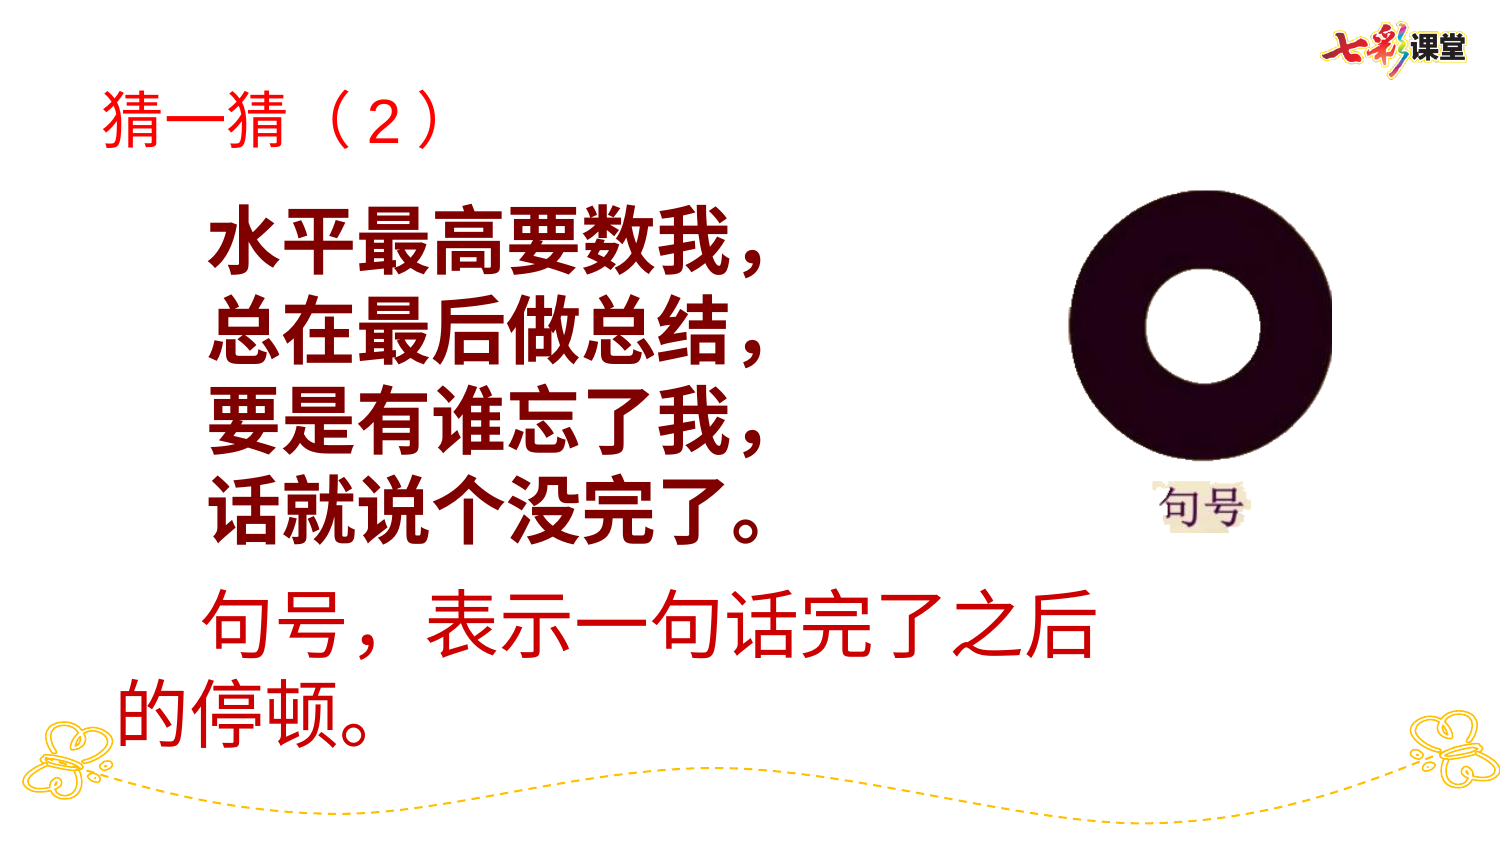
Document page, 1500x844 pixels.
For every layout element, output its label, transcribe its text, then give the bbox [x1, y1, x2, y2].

picture [1318, 20, 1469, 80]
text_box 猜一猜（2） [90, 75, 490, 162]
text_box 水平最高要数我， 总在最后做总结， 要是有谁忘了我， 话就说个没完了。 [195, 188, 888, 560]
picture [1068, 180, 1332, 533]
text_box 句号，表示一句话完了之后的停顿。 [103, 571, 1176, 764]
